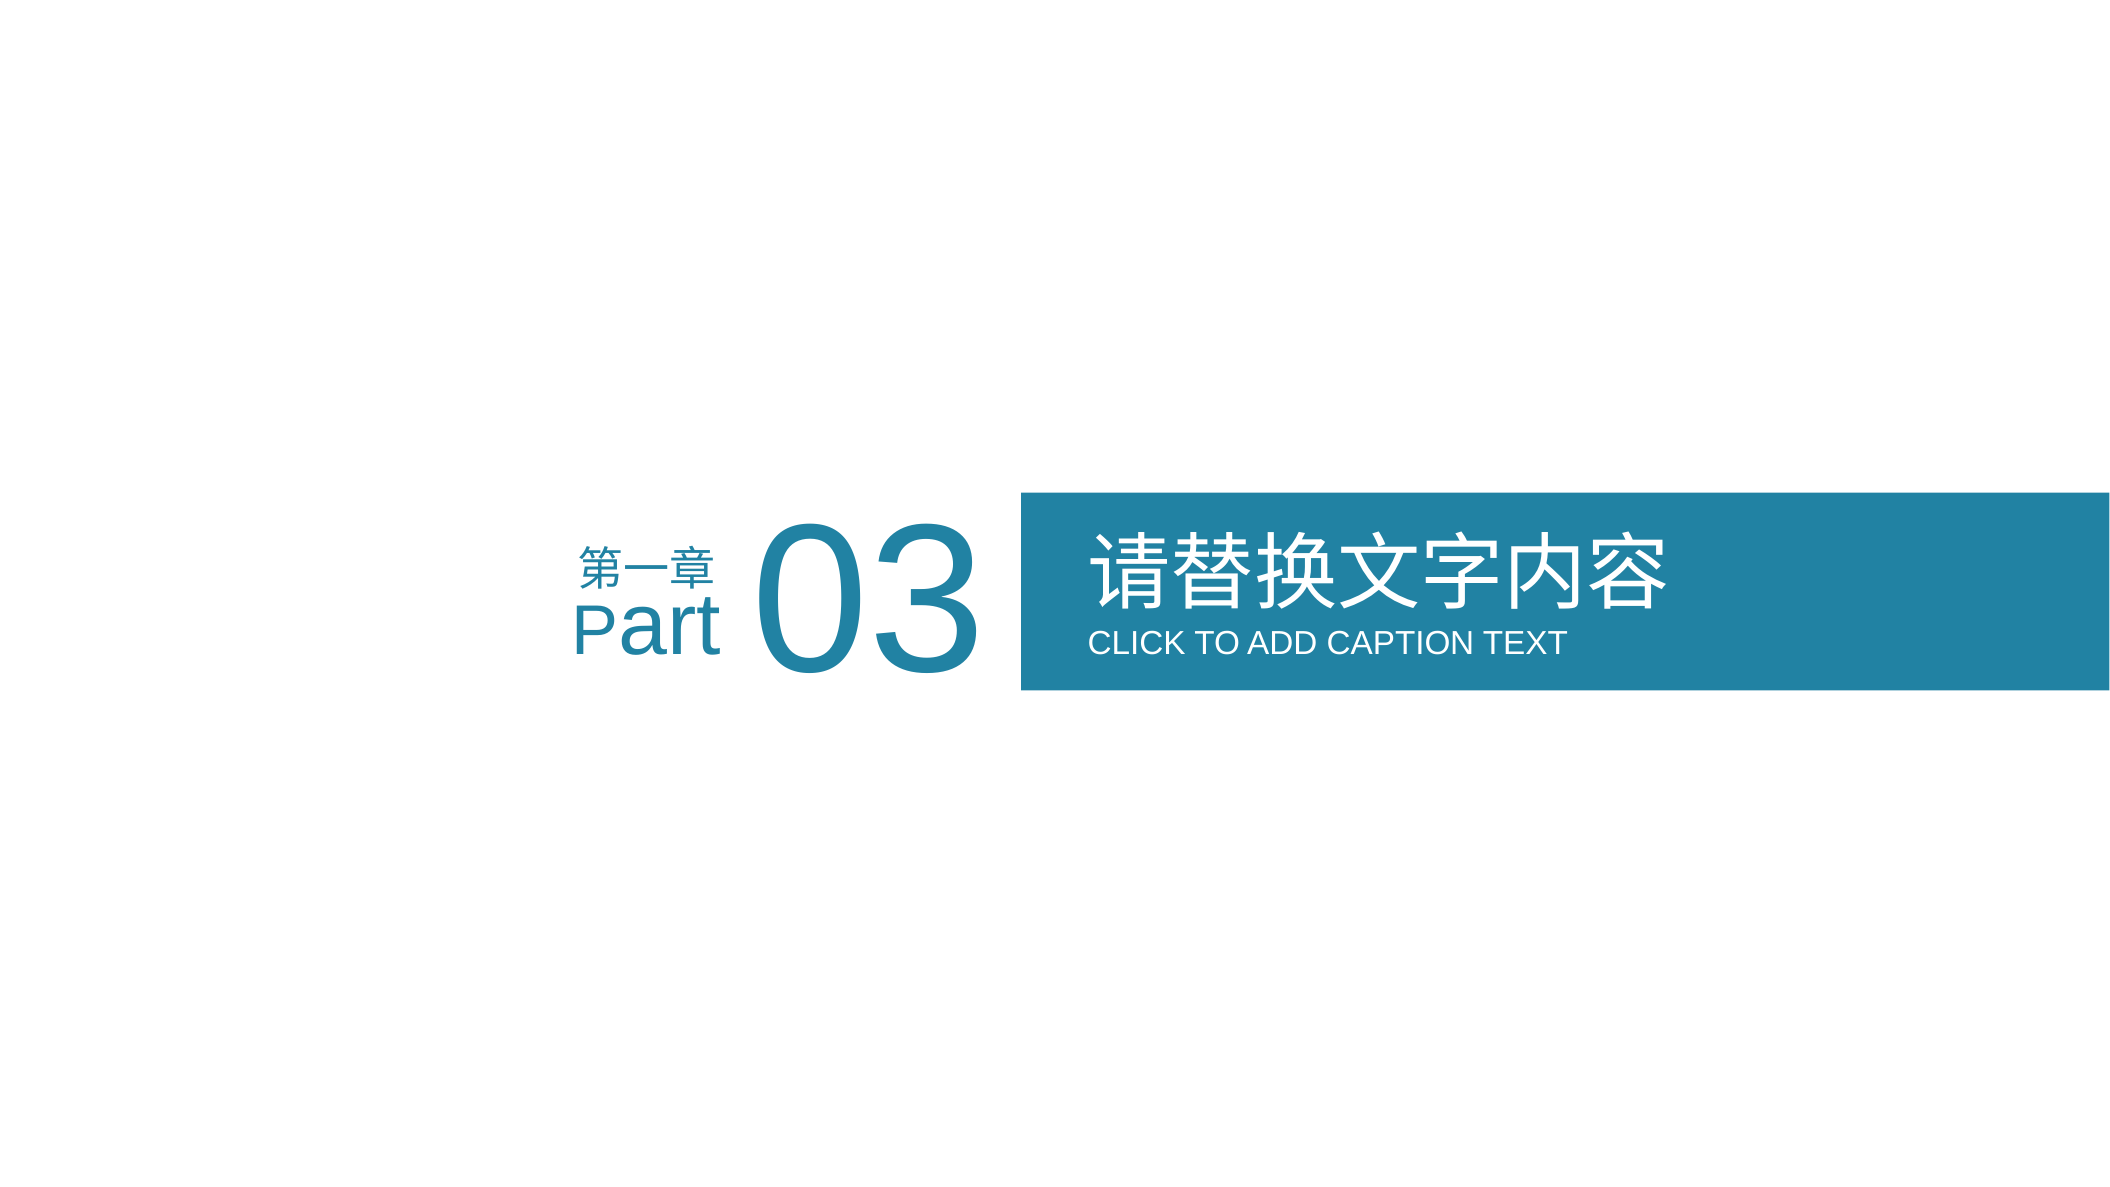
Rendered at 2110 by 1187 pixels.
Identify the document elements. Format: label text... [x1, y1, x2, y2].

text_box [1021, 492, 2110, 691]
text_box 第一章 [577, 539, 716, 595]
text_box CLICK TO ADD CAPTION TEXT [1087, 625, 1787, 662]
text_box Part [571, 566, 722, 673]
text_box 请替换文字内容 [1087, 530, 1787, 621]
text_box 03 [751, 460, 986, 714]
